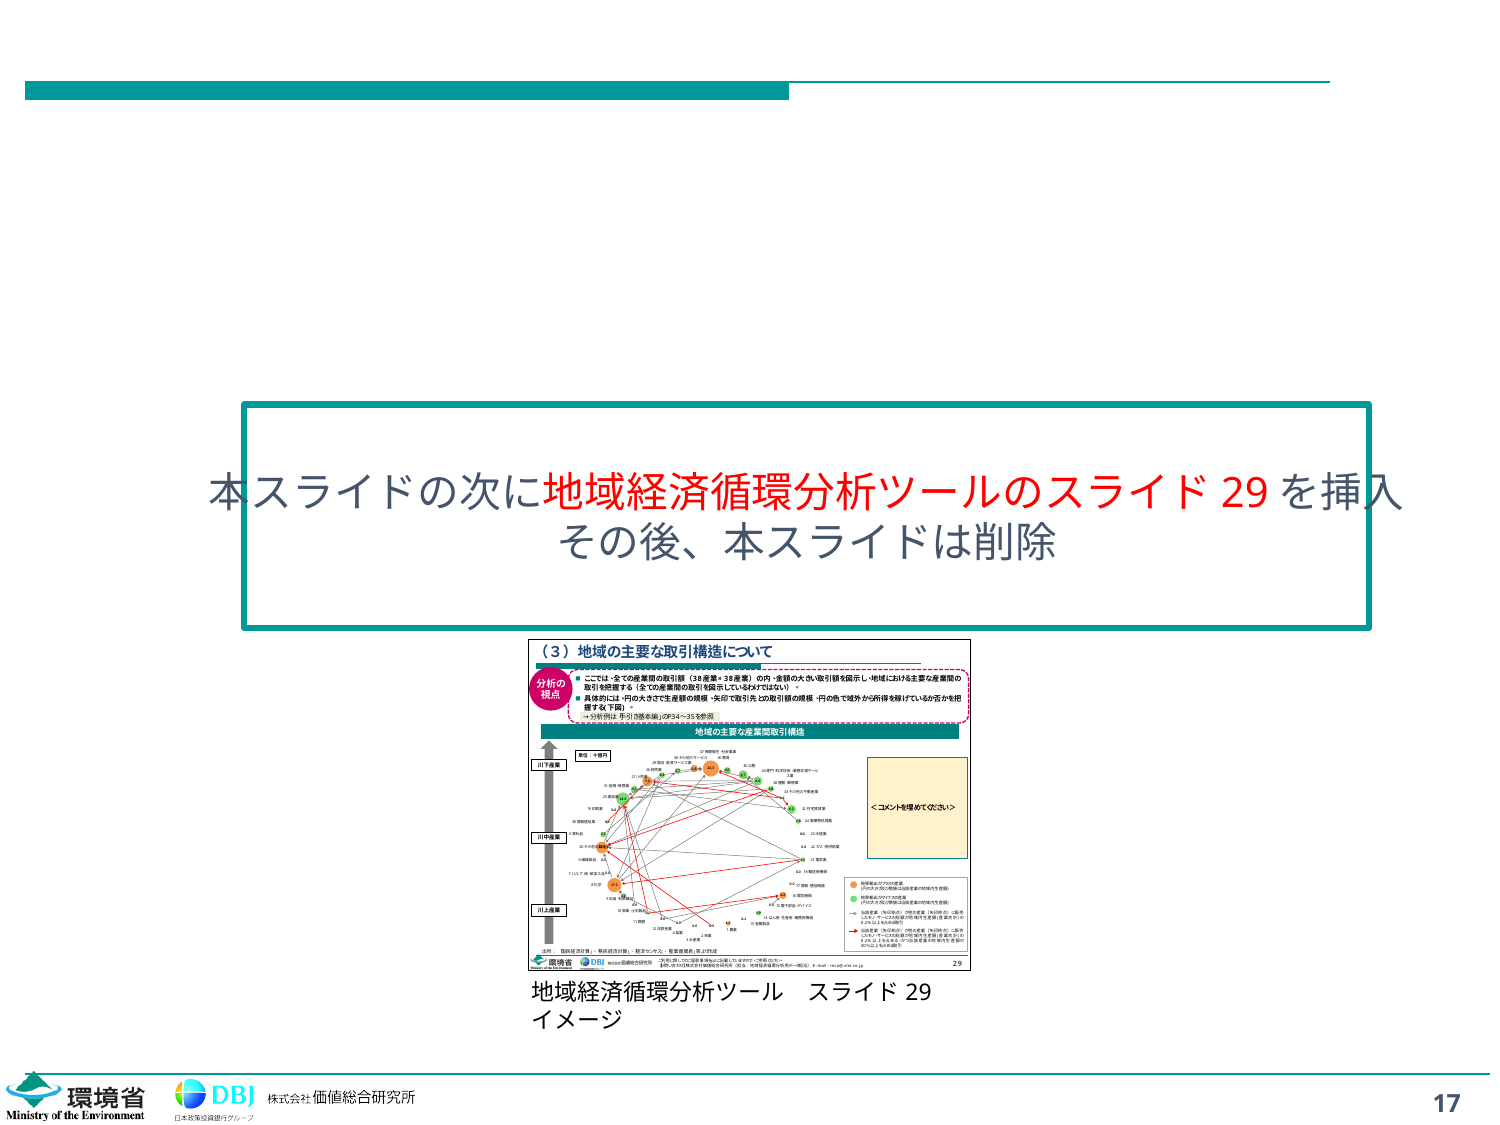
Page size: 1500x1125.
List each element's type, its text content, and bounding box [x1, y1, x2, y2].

picture [2, 1071, 148, 1125]
text_box 地域経済循環分析ツール スライド29 イメージ [517, 970, 983, 1041]
slide_number 17 [1393, 1079, 1500, 1122]
picture [528, 638, 972, 971]
text_box 本スライドの次に地域経済循環分析ツールのスライド29を挿入 その後、本スライドは削除 [244, 404, 1369, 628]
picture [171, 1075, 419, 1125]
